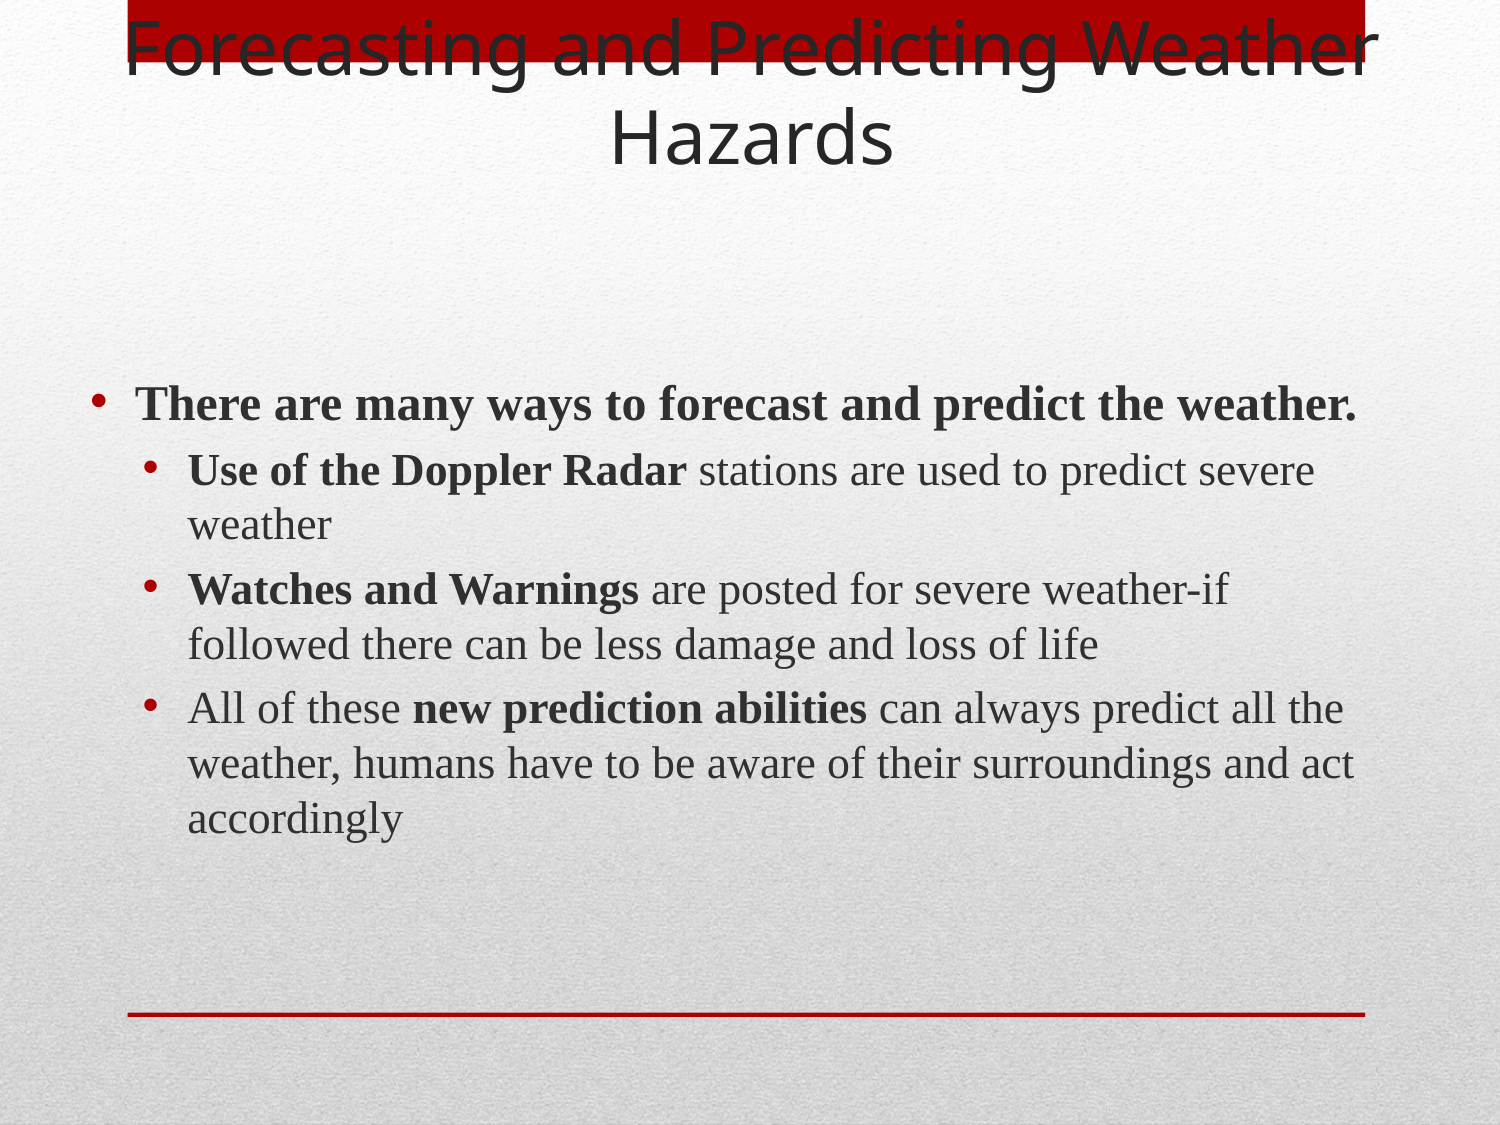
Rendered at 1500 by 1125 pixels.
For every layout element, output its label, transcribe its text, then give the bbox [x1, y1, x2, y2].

title Forecasting and Predicting Weather Hazards [8, 62, 1496, 188]
list There are many ways to forecast and predict the weather. Use of the Doppler Radar stations are used to predict severe weather Watches and Warnings are posted for severe weather-if followed there can be less damage and loss of life All of these new prediction abilities can always predict all the weather, humans have to be aware of their surroundings and act accordingly [75, 200, 1413, 1013]
